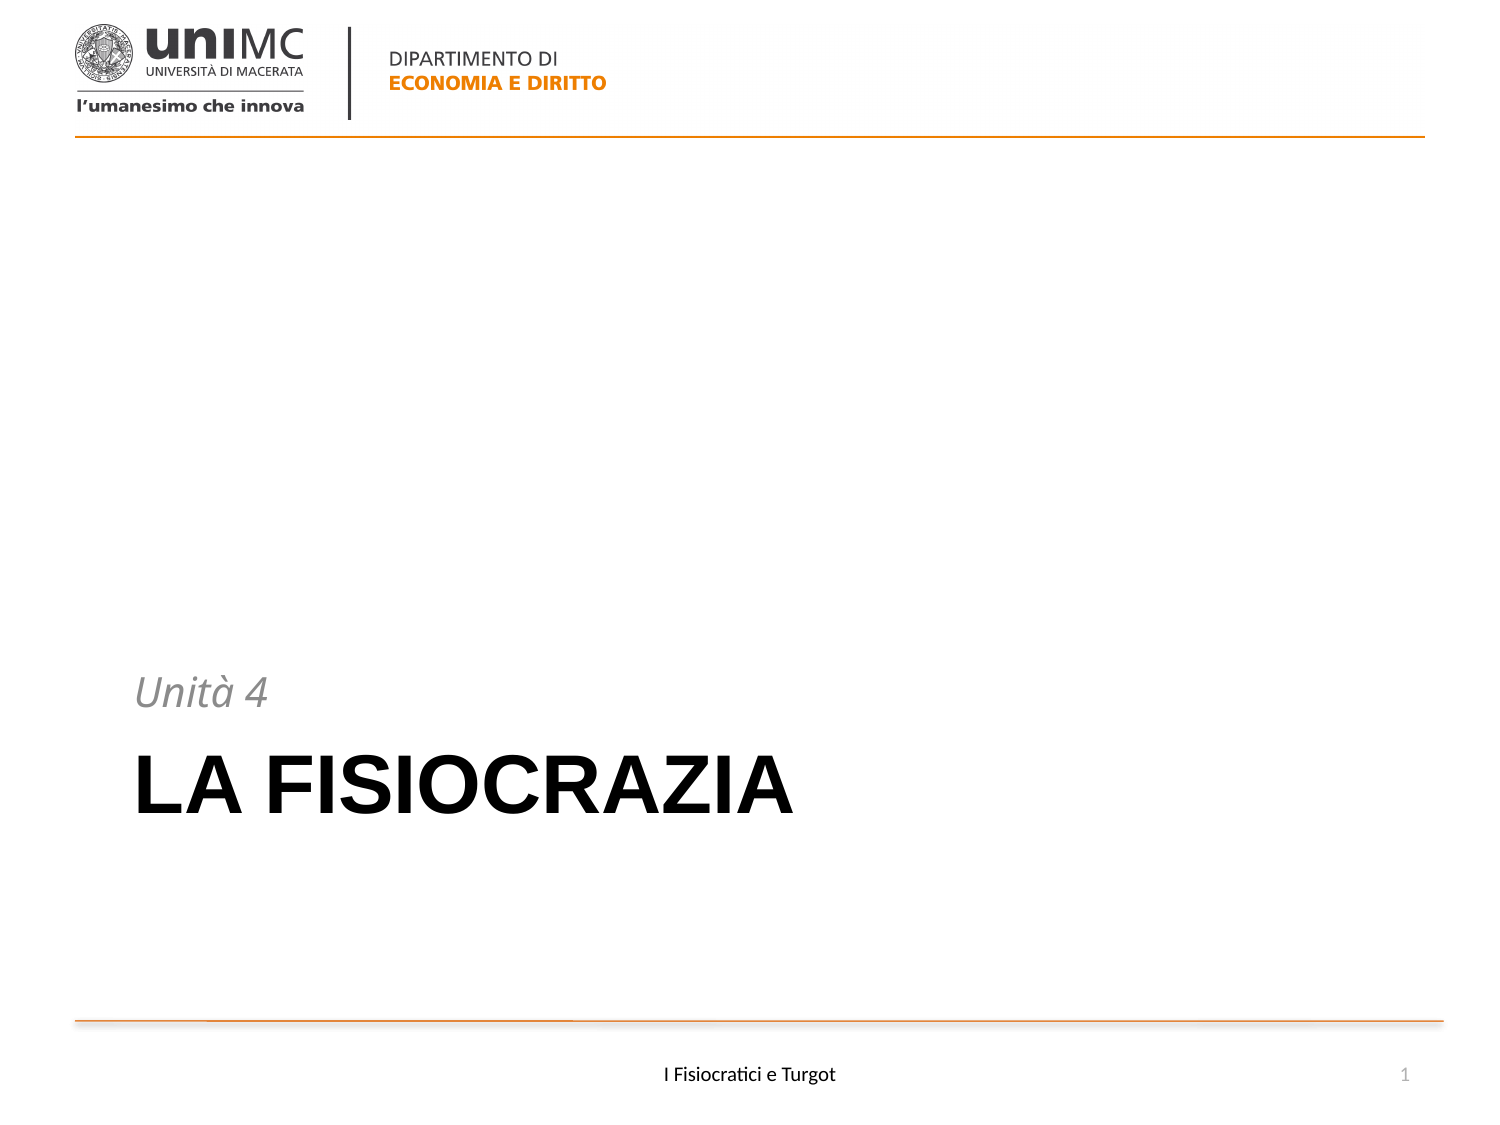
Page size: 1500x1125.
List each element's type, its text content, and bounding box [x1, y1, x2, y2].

slide_number 1 [1074, 1042, 1425, 1103]
picture [75, 24, 1425, 138]
footer I Fisiocratici e Turgot [512, 1042, 988, 1103]
title La fisiocrazia [118, 723, 1394, 947]
list Unità 4 [118, 476, 1394, 723]
